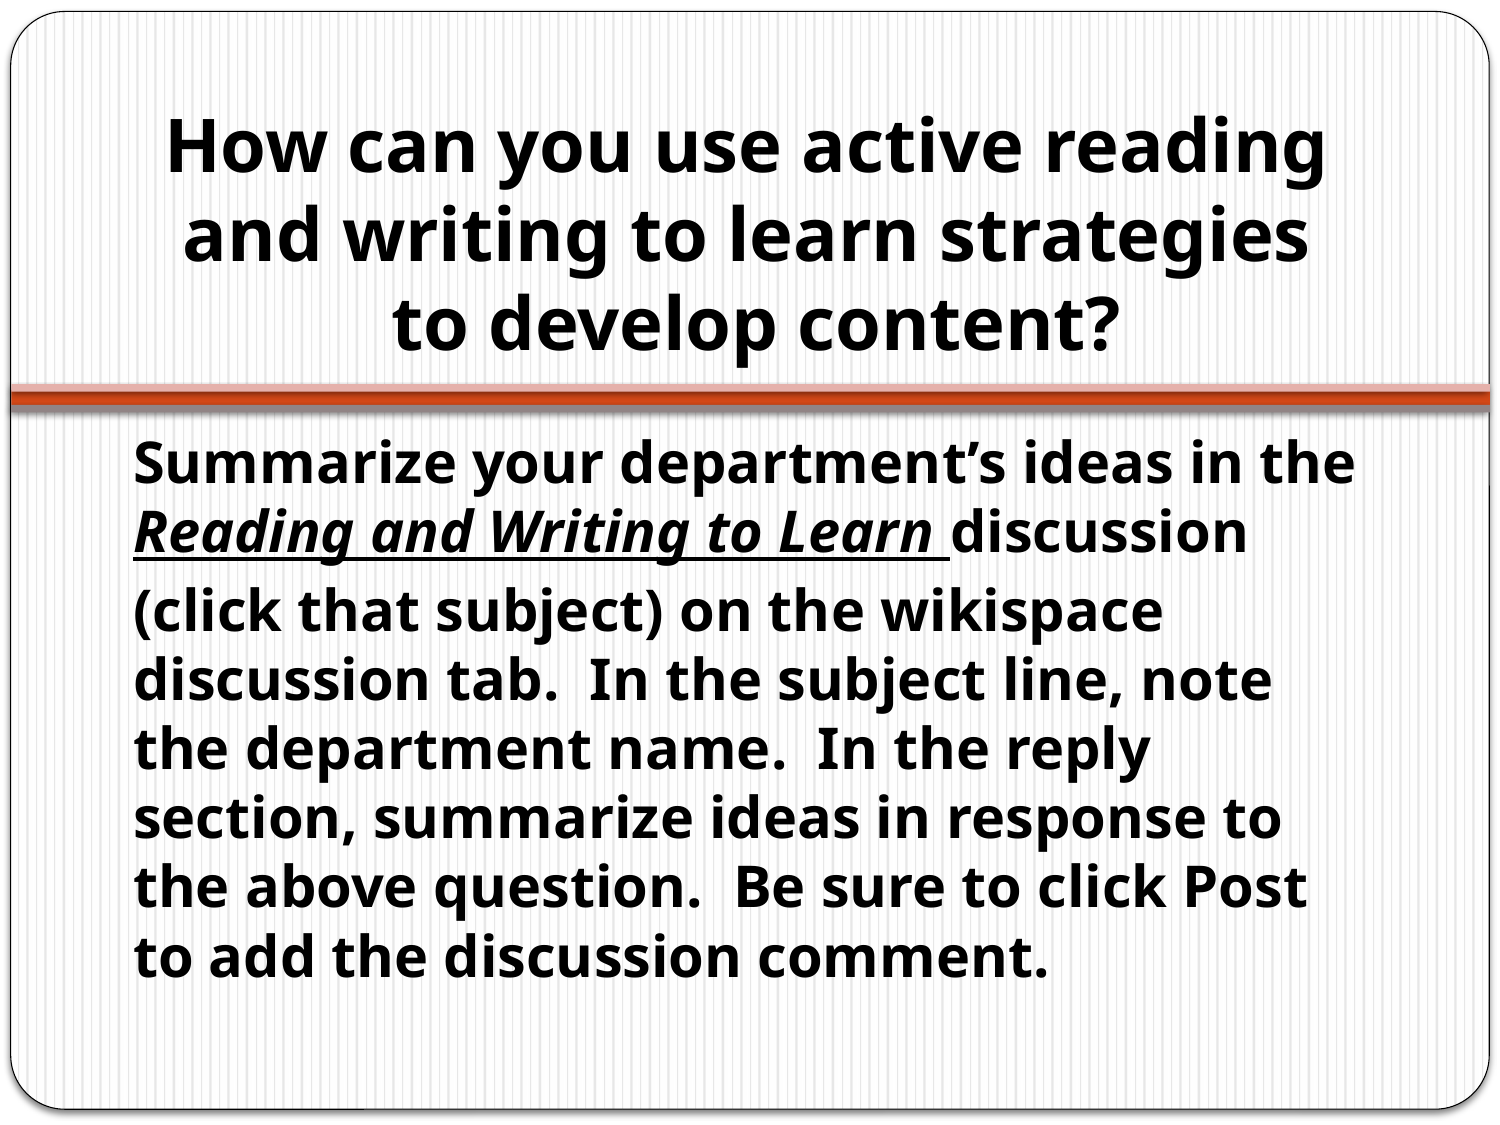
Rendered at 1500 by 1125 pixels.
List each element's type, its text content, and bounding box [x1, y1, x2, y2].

list Summarize your department’s ideas in the Reading and Writing to Learn discussion (click that subject) on the wikispace discussion tab. In the subject line, note the department name. In the reply section, summarize ideas in response to the above question. Be sure to click Post to add the discussion comment. [118, 417, 1388, 1050]
title How can you use active reading and writing to learn strategies to develop content? [99, 87, 1394, 380]
